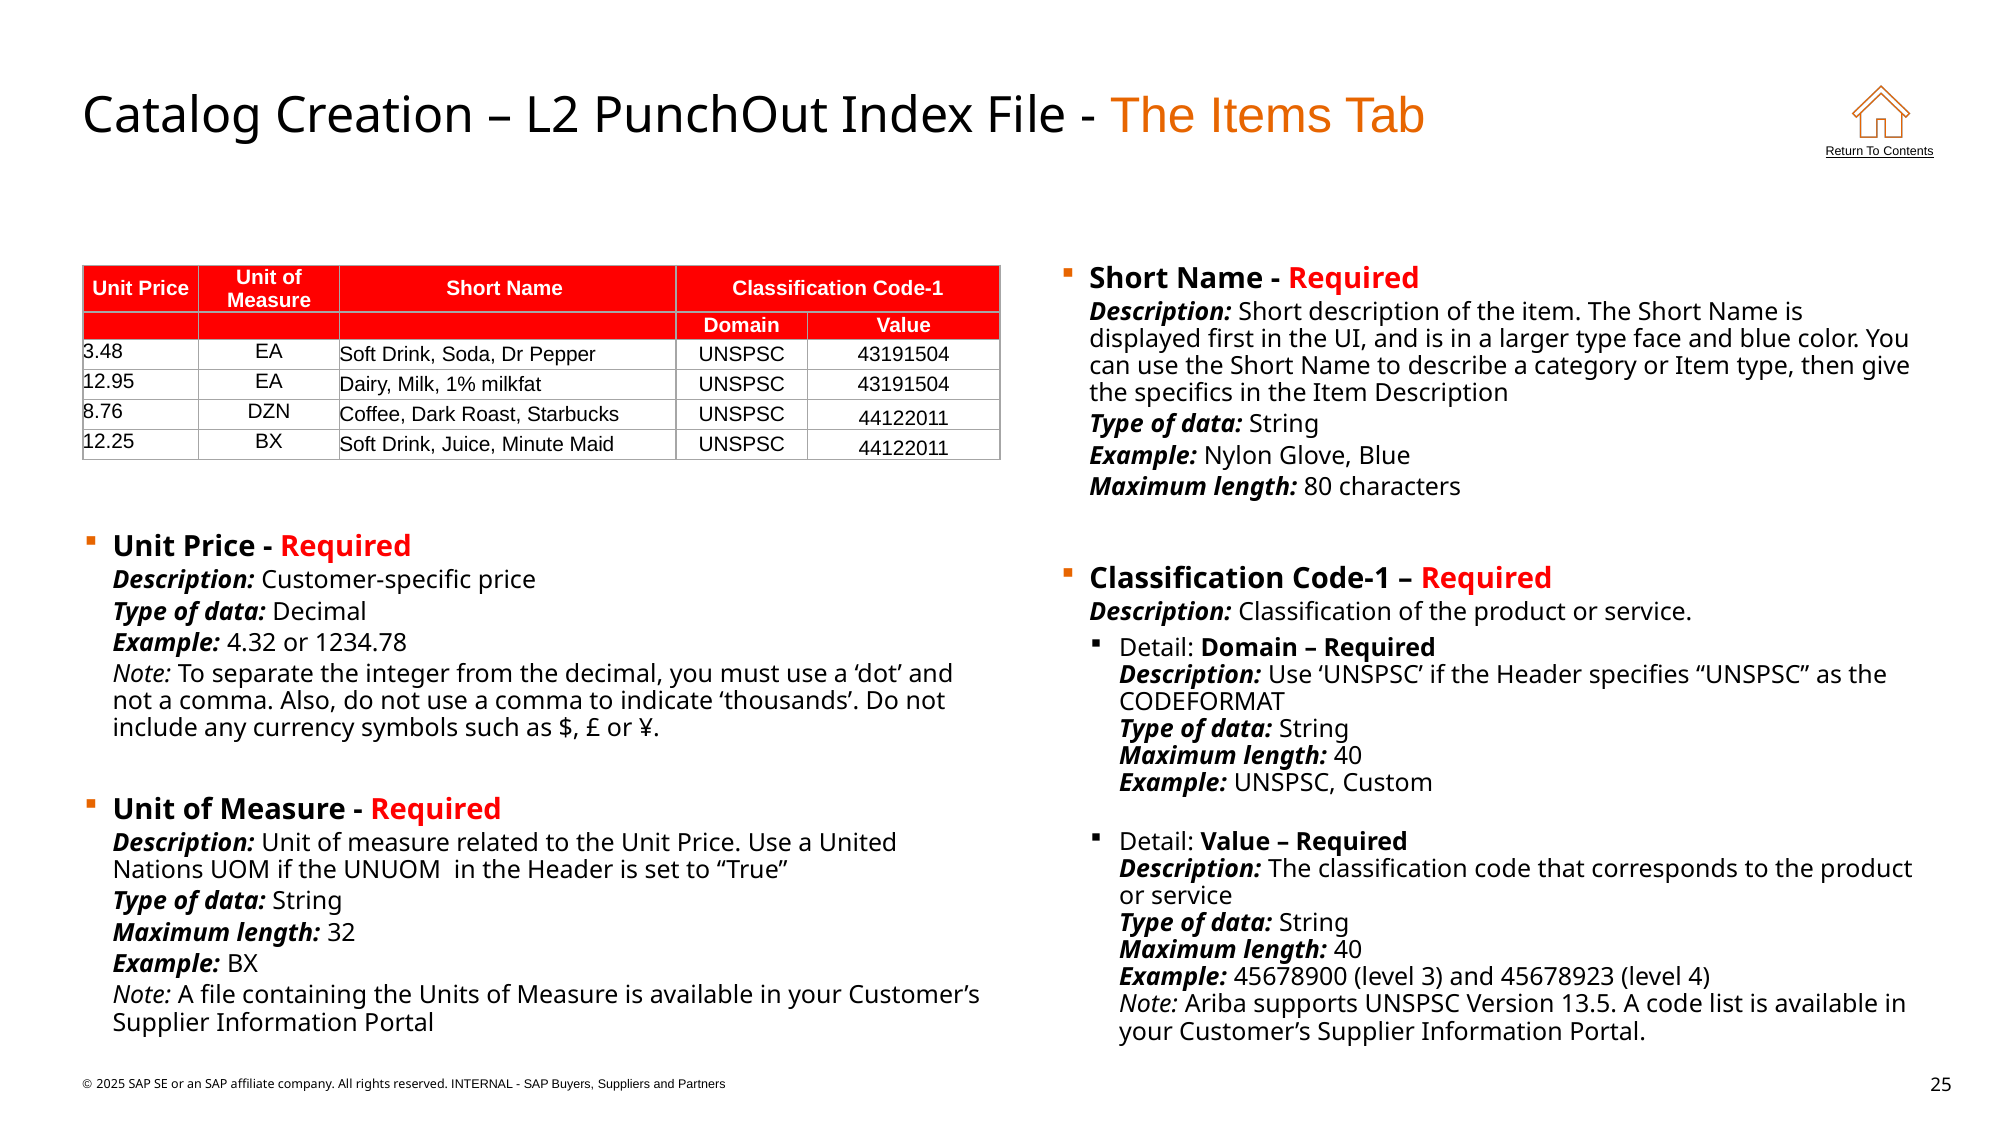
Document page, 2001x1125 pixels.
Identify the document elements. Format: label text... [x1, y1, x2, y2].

table_cell UNSPSC [677, 400, 807, 429]
table_cell Coffee, Dark Roast, Starbucks [340, 400, 675, 429]
table_cell 3.48 [84, 340, 198, 369]
table_cell UNSPSC [677, 340, 807, 369]
table_header Unit of Measure [199, 266, 339, 311]
table_cell BX [199, 430, 339, 459]
table_cell Dairy, Milk, 1% milkfat [340, 370, 675, 399]
table_cell 12.25 [84, 430, 198, 459]
table_header Short Name [340, 266, 675, 311]
table_header Classification Code-1 [677, 266, 999, 311]
table_cell 44122011 [808, 430, 999, 459]
table_cell EA [199, 370, 339, 399]
table_cell [199, 313, 339, 339]
text_box Short Name - Required Description: Short description of the item. The Short Name is displayed first in the UI, and is in a larger type face and blue color. You can use the Short Name to describe a category or Item type, then give the specifics in the Item Description Type of data: String Example: Nylon Glove, Blue Maximum length: 80 characters Classification Code-1 – Required Description: Classification of the product or service. Detail: Domain – Required Description: Use ‘UNSPSC’ if the Header specifies “UNSPSC” as the CODEFORMAT Type of data: String Maximum length: 40 Example: UNSPSC, Custom Detail: Value – Required Description: The classification code that corresponds to the product or service Type of data: String Maximum length: 40 Example: 45678900 (level 3) and 45678923 (level 4) Note: Ariba supports UNSPSC Version 13.5. A code list is available in your Customer’s Supplier Information Portal. [1061, 266, 1918, 1077]
table_cell UNSPSC [677, 430, 807, 459]
table_cell 43191504 [808, 370, 999, 399]
table_header Unit Price [84, 266, 198, 311]
table_cell 12.95 [84, 370, 198, 399]
title Catalog Creation – L2 PunchOut Index File - The Items Tab [82, 82, 1810, 144]
table_cell Domain [677, 313, 807, 339]
table_cell EA [199, 340, 339, 369]
table_cell 8.76 [84, 400, 198, 429]
picture [1847, 76, 1915, 145]
table_cell Value [808, 313, 999, 339]
table_cell 43191504 [808, 340, 999, 369]
table_cell Soft Drink, Juice, Minute Maid [340, 430, 675, 459]
table_cell DZN [199, 400, 339, 429]
table_cell [84, 313, 198, 339]
table_cell [340, 313, 675, 339]
table_cell 44122011 [808, 400, 999, 429]
table_cell UNSPSC [677, 370, 807, 399]
text_box Unit Price - Required Description: Customer-specific price Type of data: Decimal Example: 4.32 or 1234.78 Note: To separate the integer from the decimal, you must use a ‘dot’ and not a comma. Also, do not use a comma to indicate ‘thousands’. Do not include any currency symbols such as $, £ or ¥. Unit of Measure - Required Description: Unit of measure related to the Unit Price. Use a United Nations UOM if the UNUOM in the Header is set to “True” Type of data: String Maximum length: 32 Example: BX Note: A file containing the Units of Measure is available in your Customer’s Supplier Information Portal [69, 527, 1001, 1044]
table_cell Soft Drink, Soda, Dr Pepper [340, 340, 675, 369]
